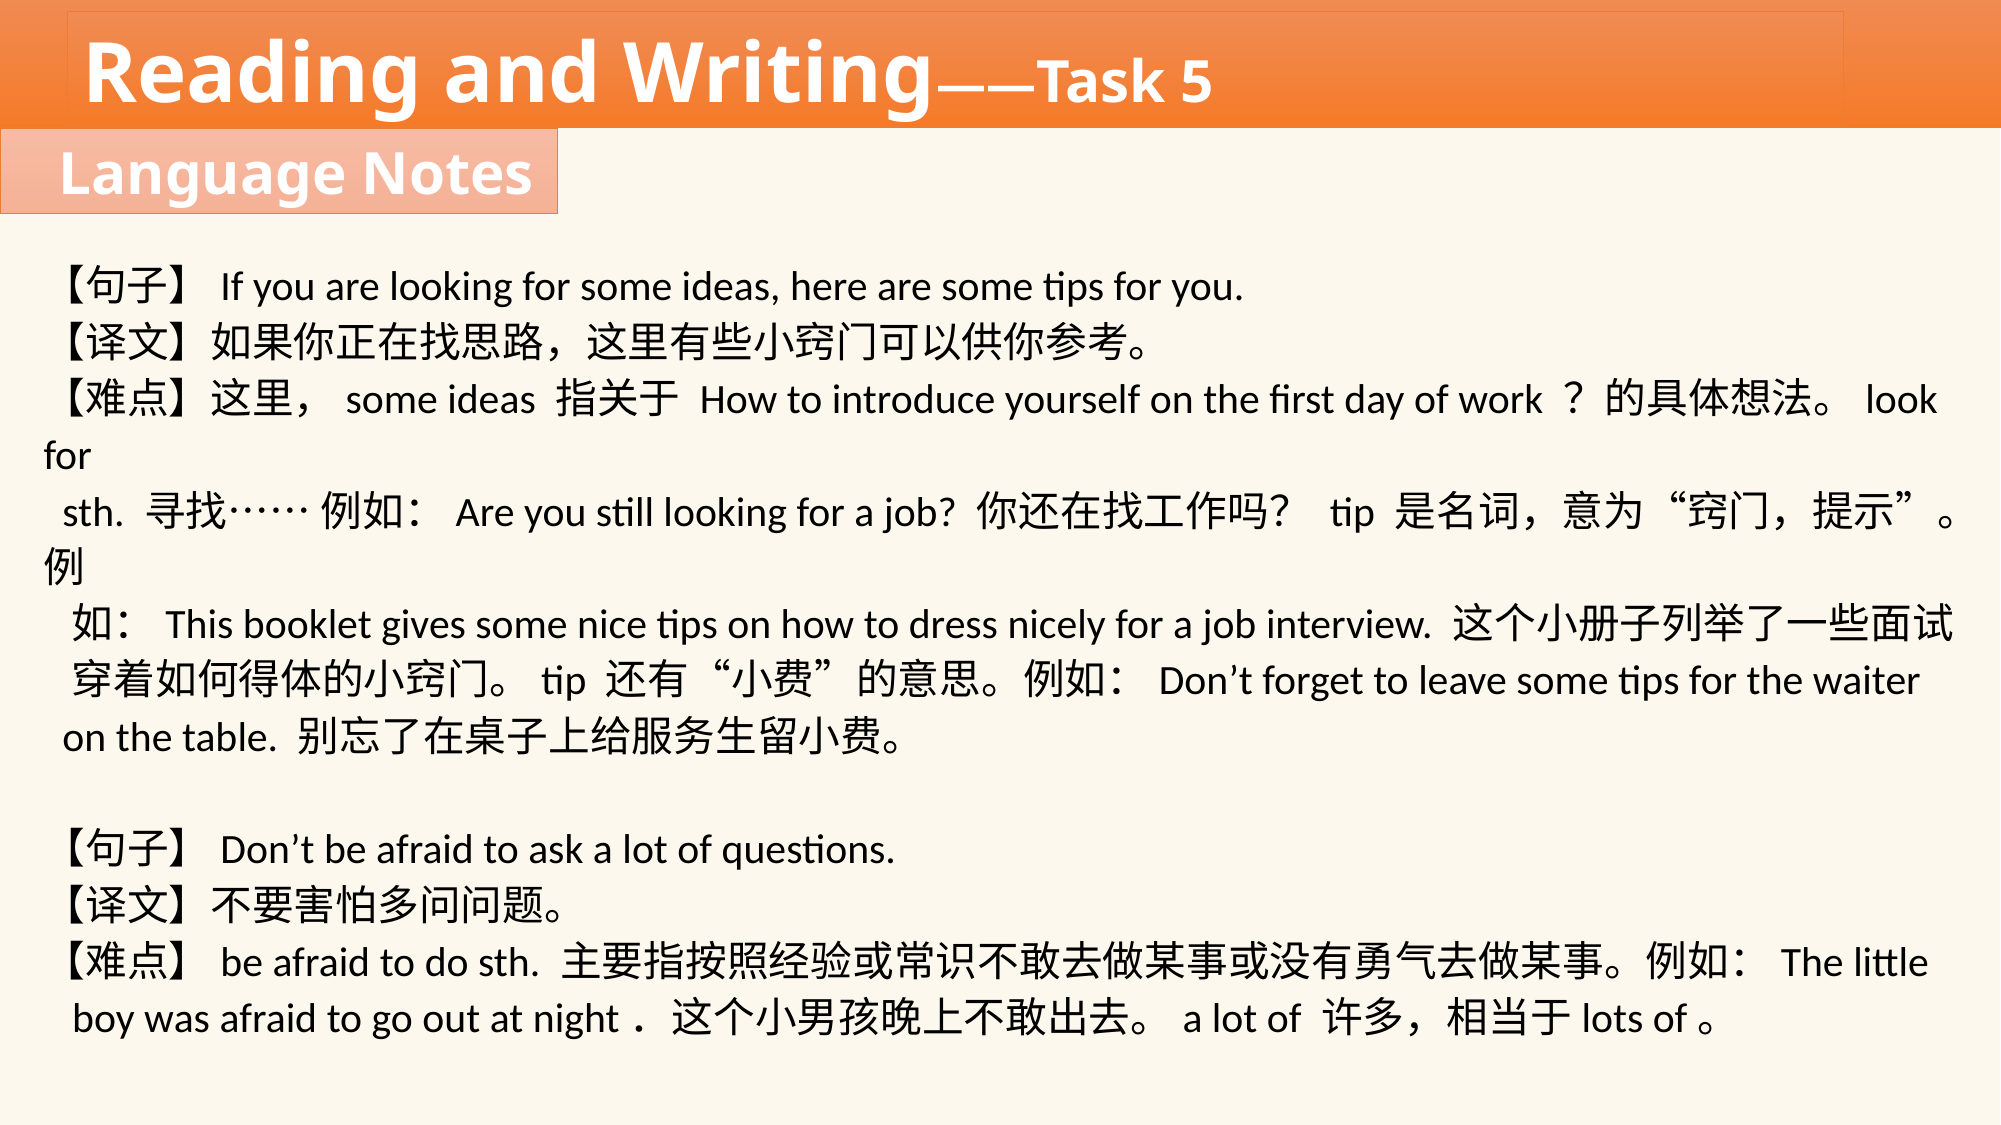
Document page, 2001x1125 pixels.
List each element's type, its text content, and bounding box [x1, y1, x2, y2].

text_box 【句子】If you are looking for some ideas, here are some tips for you. 【译文】如果你正在找思路，这里有些小窍门可以供你参考。 【难点】这里，some ideas 指关于 How to introduce yourself on the first day of work ？的具体想法。look for sth. 寻找…… 例如：Are you still looking for a job? 你还在找工作吗？ tip 是名词，意为“窍门，提示”。例 如：This booklet gives some nice tips on how to dress nicely for a job interview. 这个小册子列举了一些面试 穿着如何得体的小窍门。tip 还有“小费”的意思。例如：Don’t forget to leave some tips for the waiter on the table. 别忘了在桌子上给服务生留小费。 【句子】Don’t be afraid to ask a lot of questions. 【译文】不要害怕多问问题。 【难点】be afraid to do sth. 主要指按照经验或常识不敢去做某事或没有勇气去做某事。例如：The little boy was afraid to go out at night．这个小男孩晚上不敢出去。a lot of 许多，相当于lots of。 [28, 245, 1974, 1049]
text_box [0, 0, 2000, 128]
text_box Language Notes [0, 128, 558, 214]
